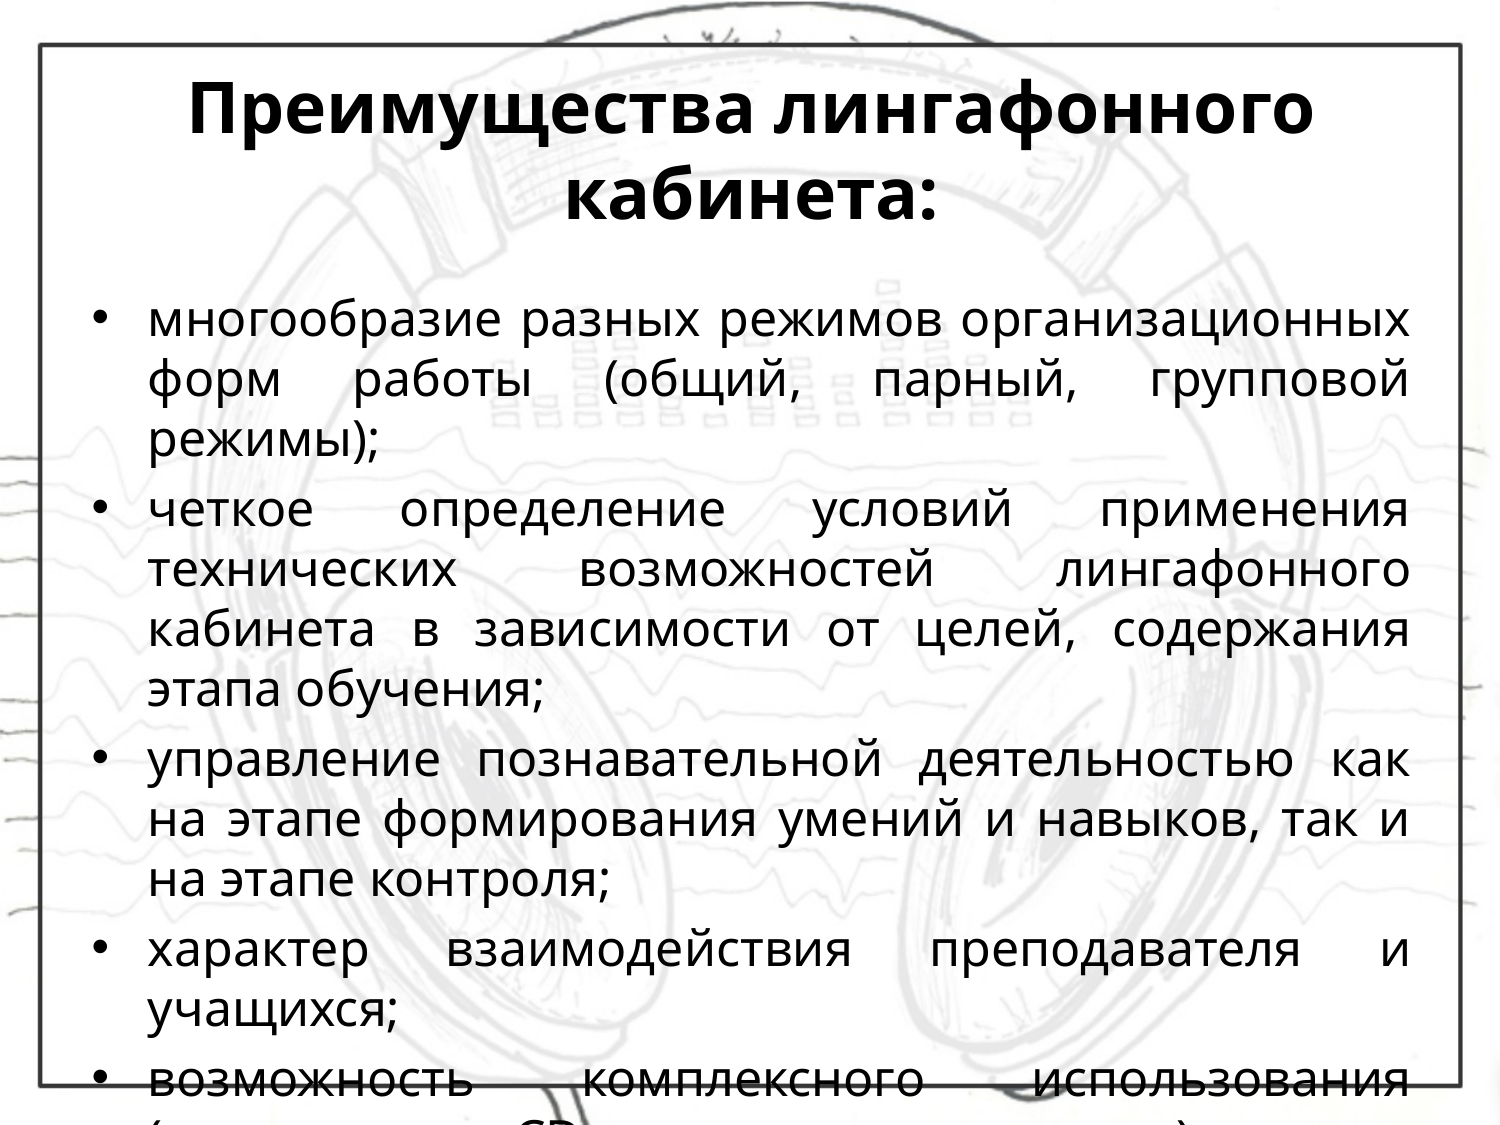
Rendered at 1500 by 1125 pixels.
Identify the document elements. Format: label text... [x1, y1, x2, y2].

title Преимущества лингафонного кабинета: [76, 54, 1427, 243]
list многообразие разных режимов организационных форм работы (общий, парный, групповой режимы); четкое определение условий применения технических возможностей лингафонного кабинета в зависимости от целей, содержания этапа обучения; управление познавательной деятельностью как на этапе формирования умений и навыков, так и на этапе контроля; характер взаимодействия преподавателя и учащихся; возможность комплексного использования (подключение CD-плеера или телевизора). [76, 278, 1427, 1125]
